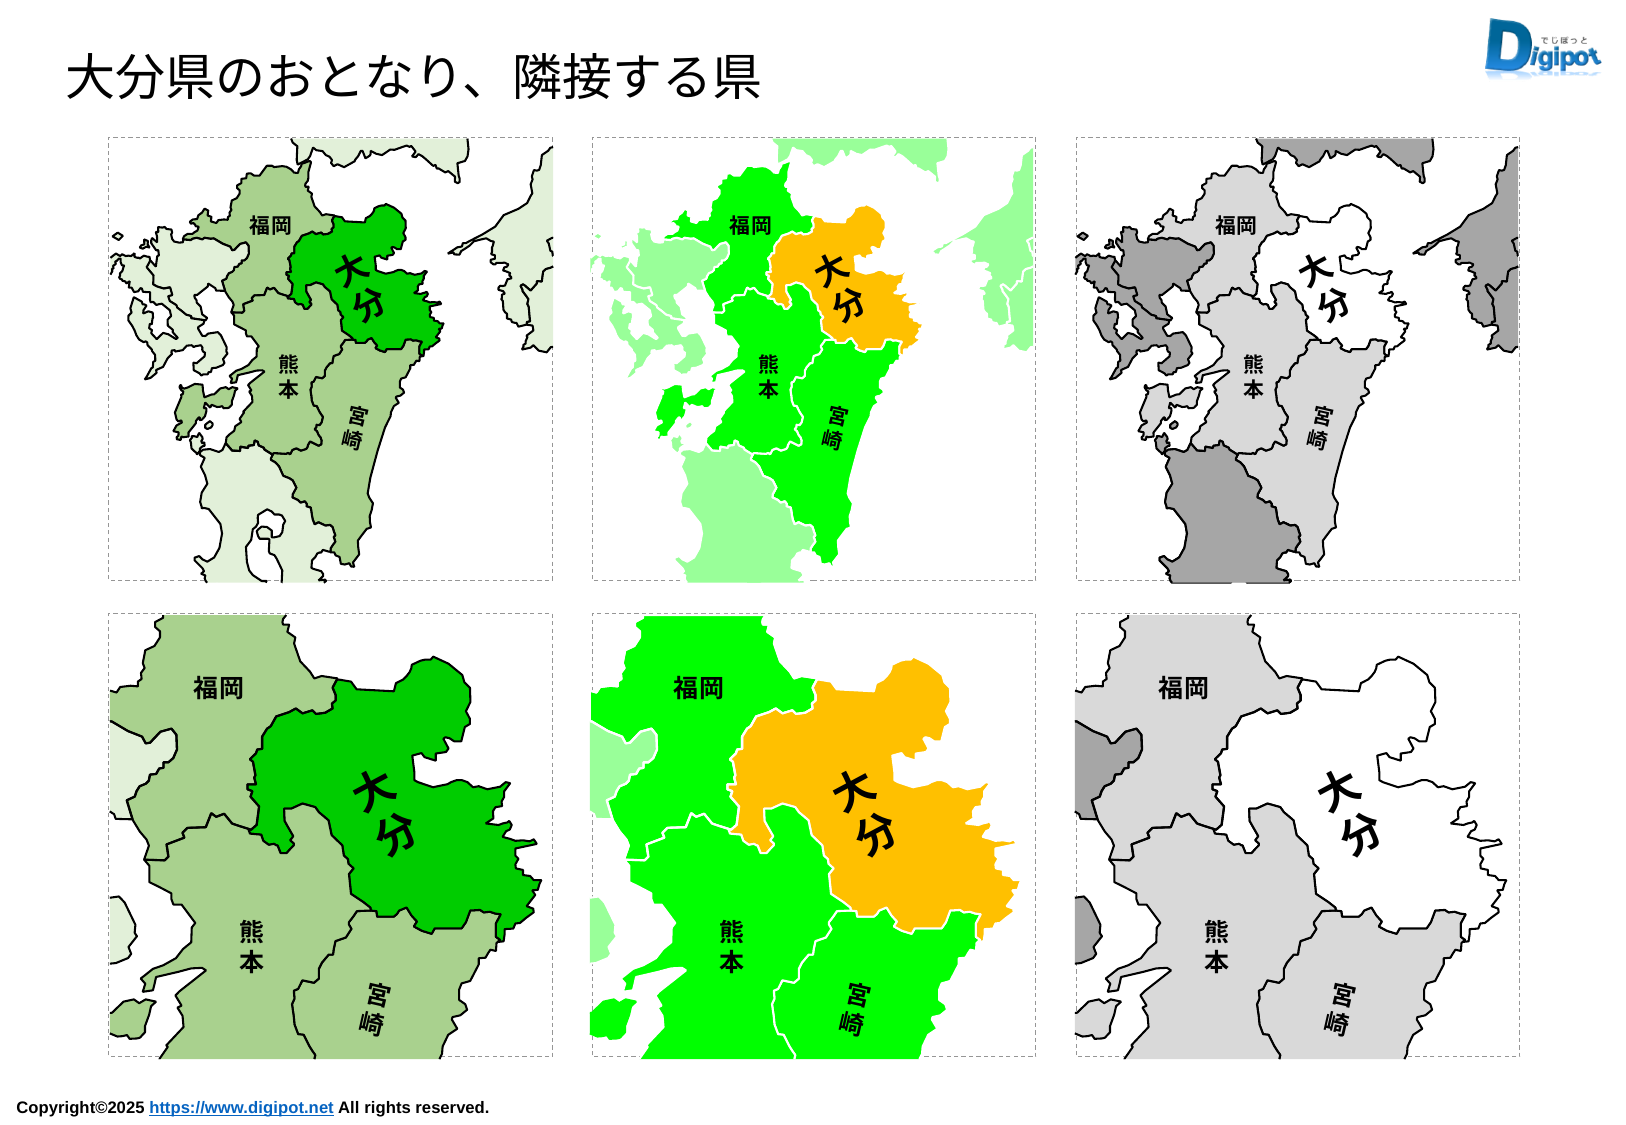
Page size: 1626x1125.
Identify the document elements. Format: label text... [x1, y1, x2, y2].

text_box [109, 614, 542, 1060]
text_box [110, 138, 554, 583]
text_box 大分県のおとなり、隣接する県 [50, 38, 777, 113]
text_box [590, 138, 1034, 583]
picture [1485, 18, 1602, 82]
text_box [1075, 138, 1519, 583]
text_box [589, 614, 1022, 1060]
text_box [1074, 614, 1507, 1060]
